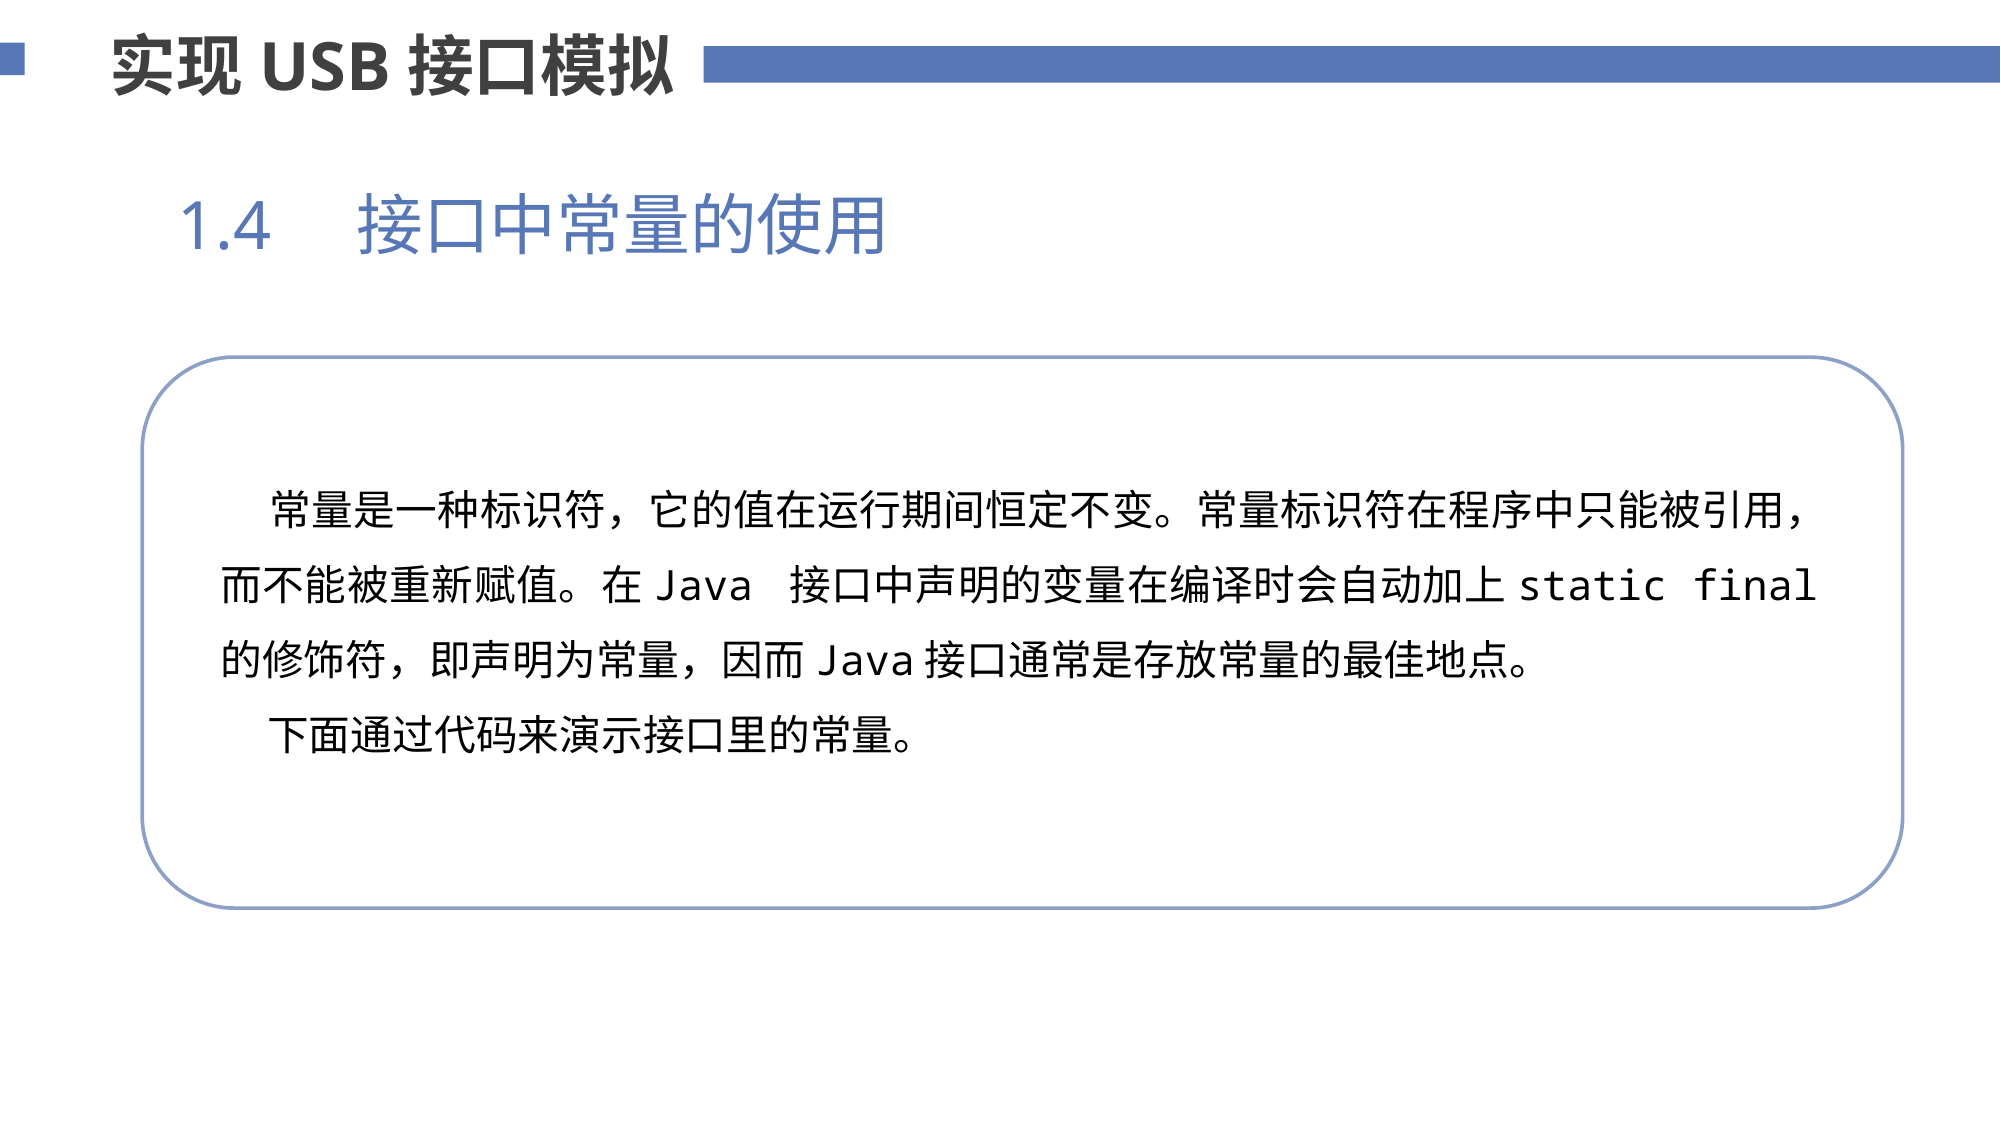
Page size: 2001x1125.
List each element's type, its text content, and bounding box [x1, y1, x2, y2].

text_box 1.4 接口中常量的使用 [162, 175, 1000, 271]
text_box [141, 356, 1904, 910]
text_box [0, 41, 26, 76]
text_box [702, 45, 2000, 84]
text_box 实现USB接口模拟 [109, 23, 674, 104]
text_box 常量是一种标识符，它的值在运行期间恒定不变。常量标识符在程序中只能被引用，而不能被重新赋值。在Java 接口中声明的变量在编译时会自动加上static final的修饰符，即声明为常量，因而Java接口通常是存放常量的最佳地点。 下面通过代码来演示接口里的常量。 [220, 459, 1828, 760]
